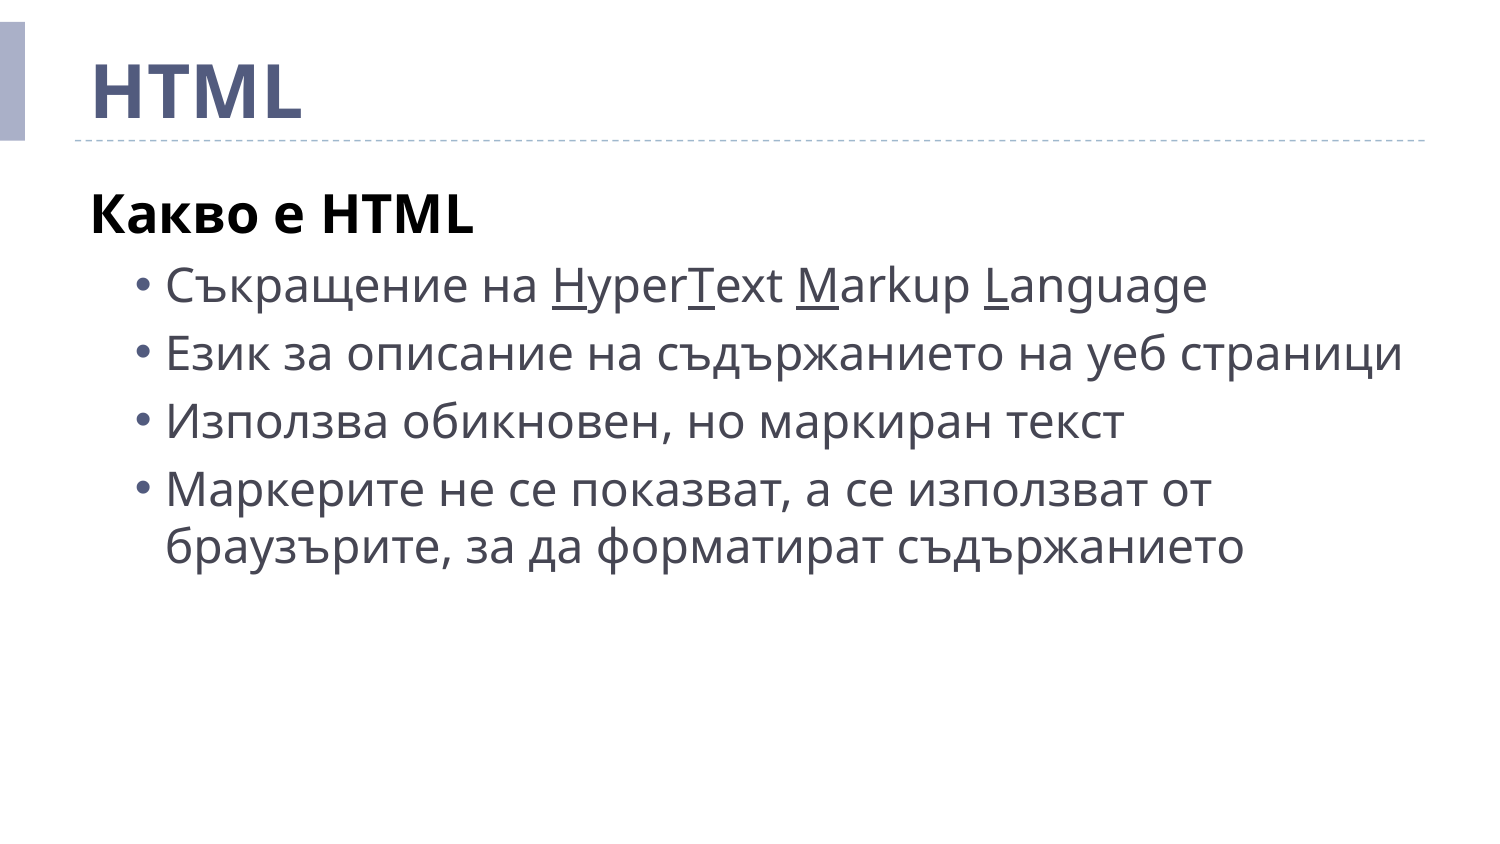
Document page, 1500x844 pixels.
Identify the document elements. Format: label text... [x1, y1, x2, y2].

list Какво е HTML Съкращение на HyperText Markup Language Език за описание на съдържанието на уеб страници Използва обикновен, но маркиран текст Маркерите не се показват, а се използват от браузърите, за да форматират съдържанието [75, 171, 1475, 835]
title HTML [75, 18, 1475, 141]
